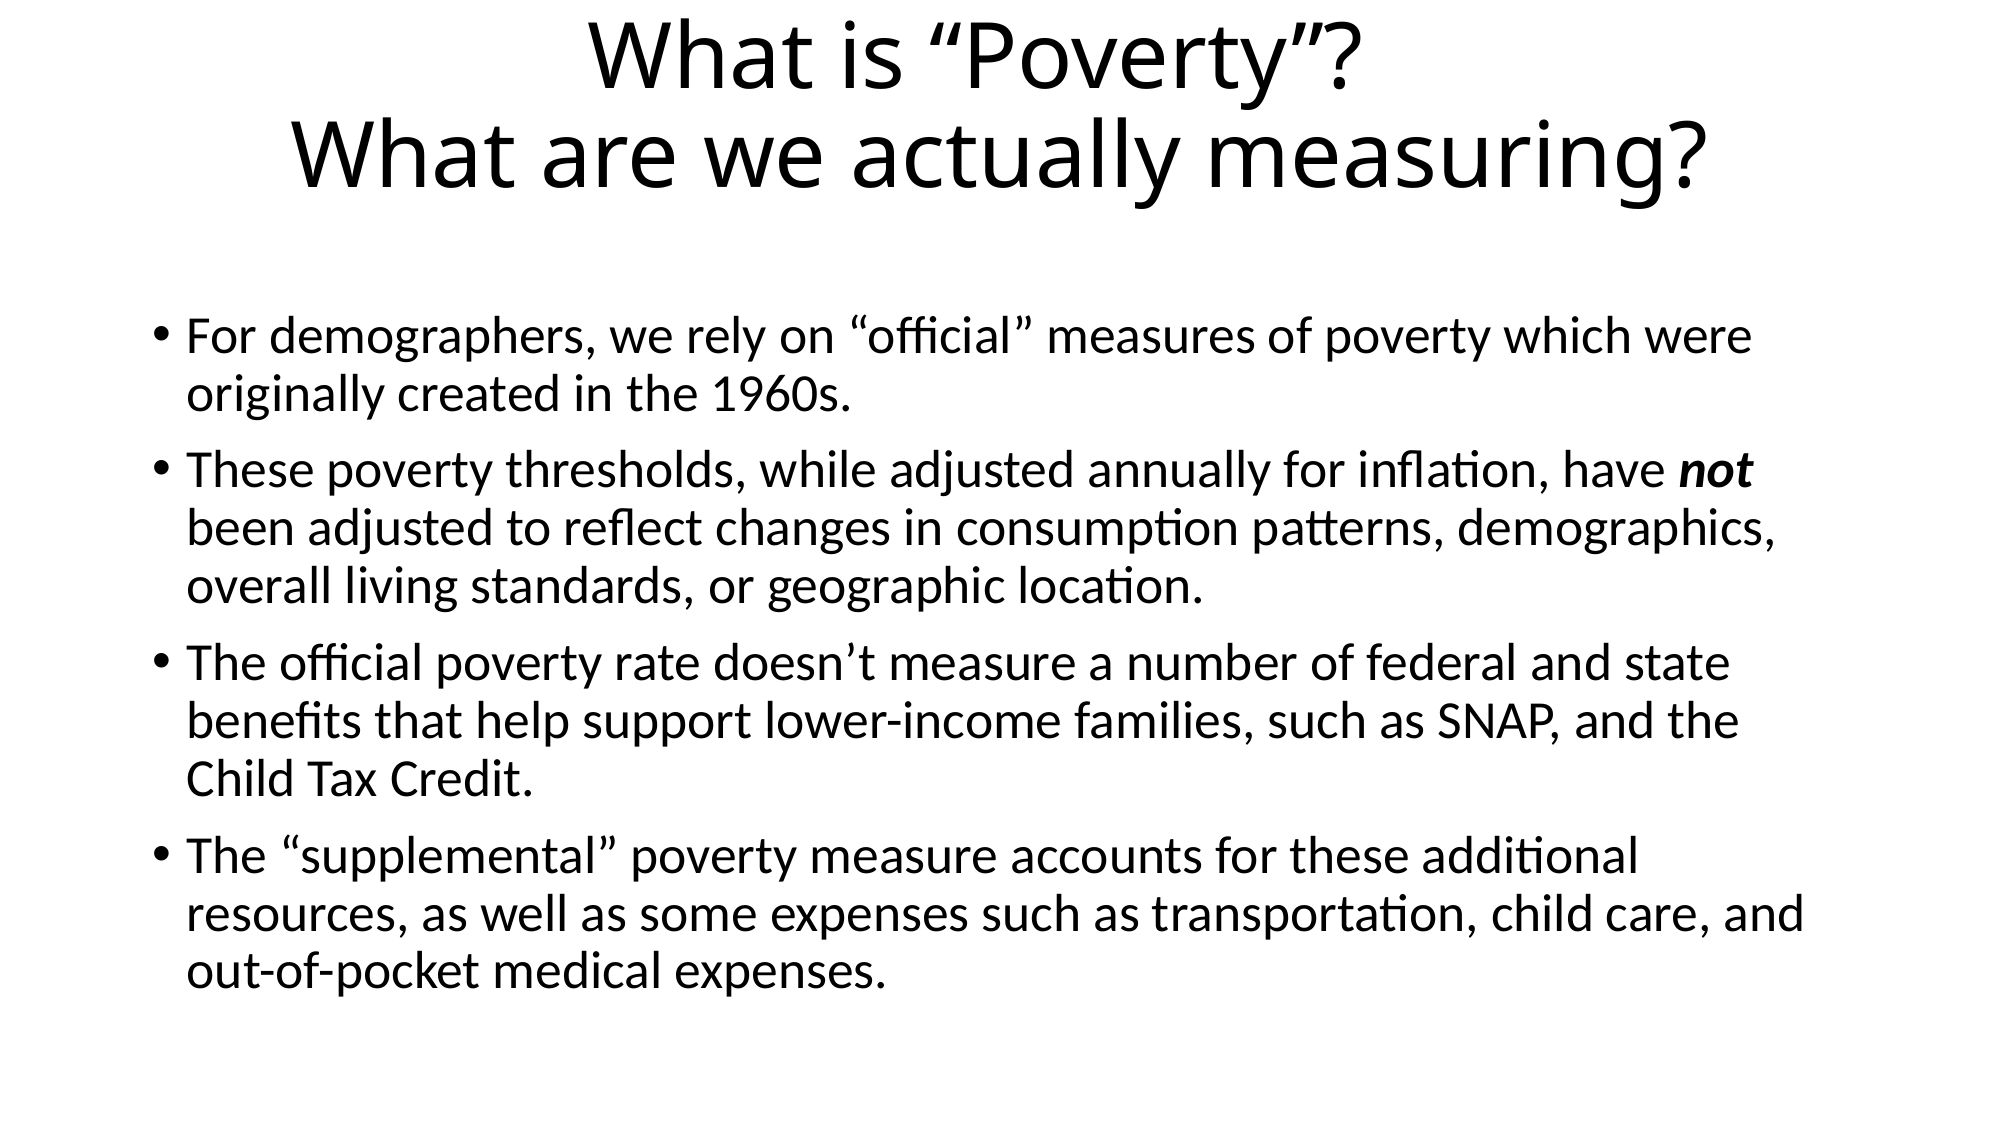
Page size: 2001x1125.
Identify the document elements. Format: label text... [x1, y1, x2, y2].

list For demographers, we rely on “official” measures of poverty which were originally created in the 1960s. These poverty thresholds, while adjusted annually for inflation, have not been adjusted to reflect changes in consumption patterns, demographics, overall living standards, or geographic location. The official poverty rate doesn’t measure a number of federal and state benefits that help support lower-income families, such as SNAP, and the Child Tax Credit. The “supplemental” poverty measure accounts for these additional resources, as well as some expenses such as transportation, child care, and out-of-pocket medical expenses. [137, 299, 1863, 1014]
title What is “Poverty”? What are we actually measuring? [120, 0, 1880, 218]
